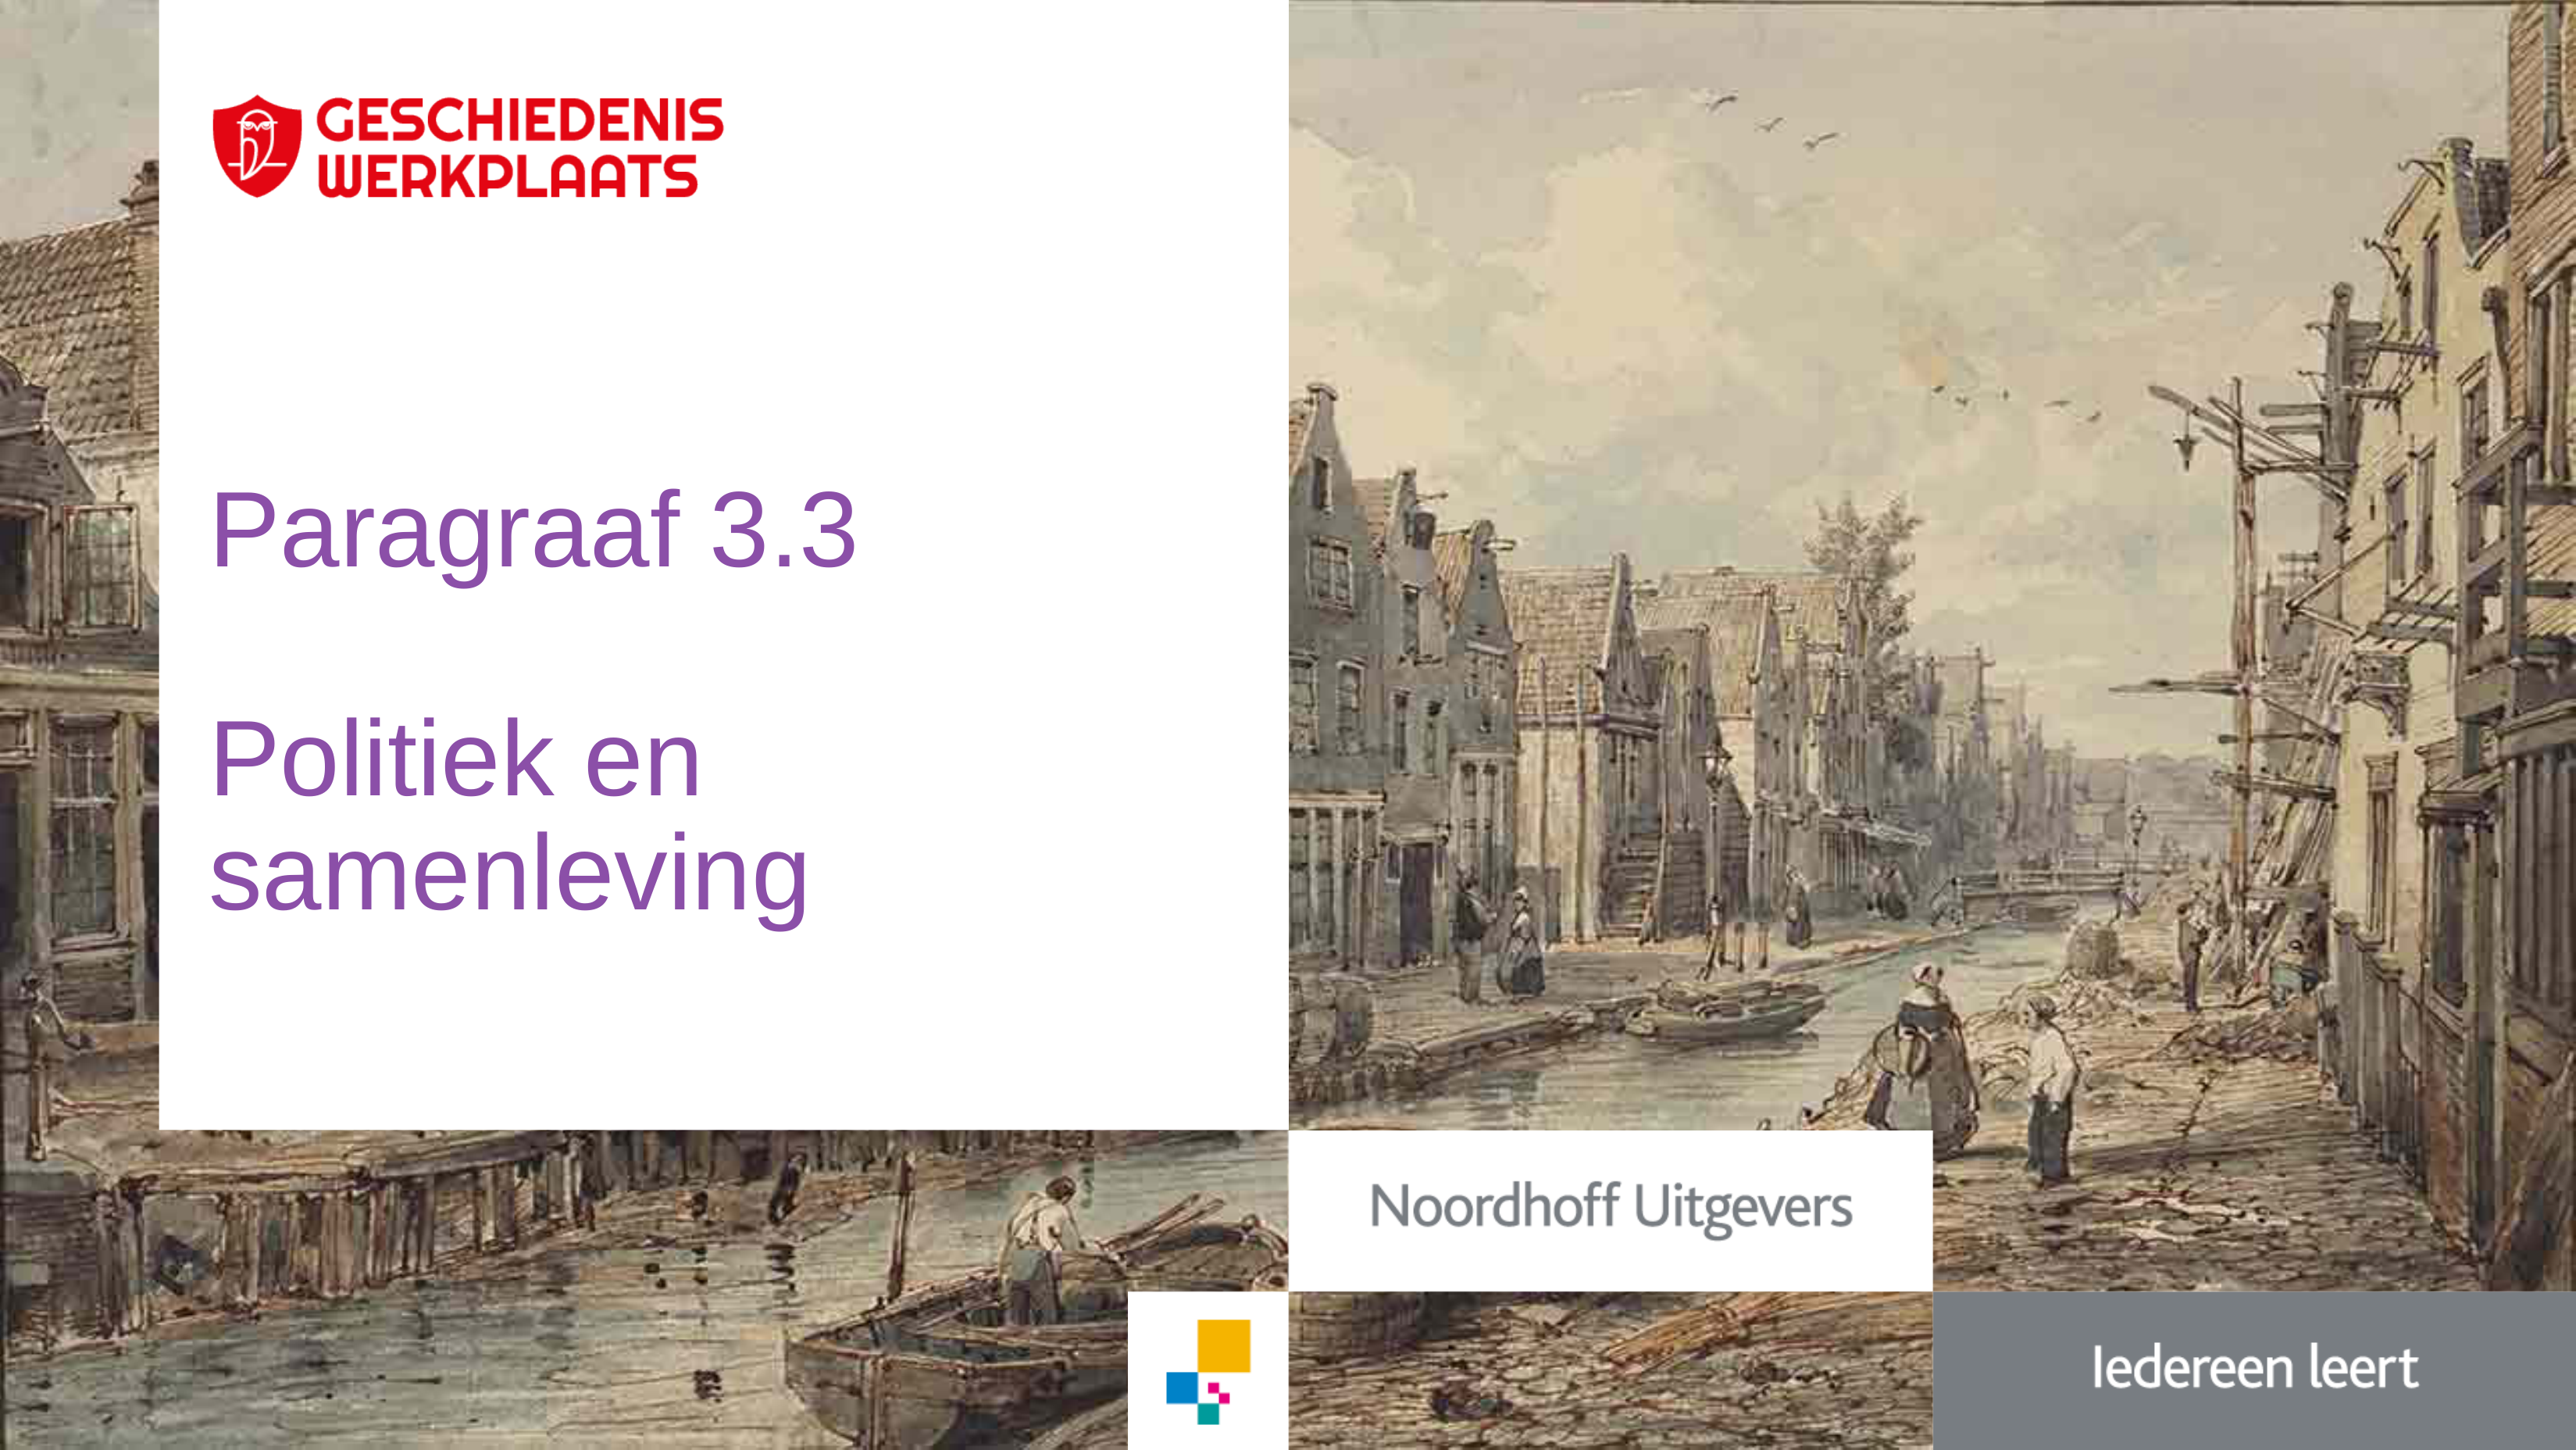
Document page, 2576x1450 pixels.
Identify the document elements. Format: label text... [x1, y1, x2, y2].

picture [159, 0, 1185, 293]
picture [0, 0, 2576, 1450]
title Paragraaf 3.3 Politiek en samenleving [159, 322, 1289, 968]
